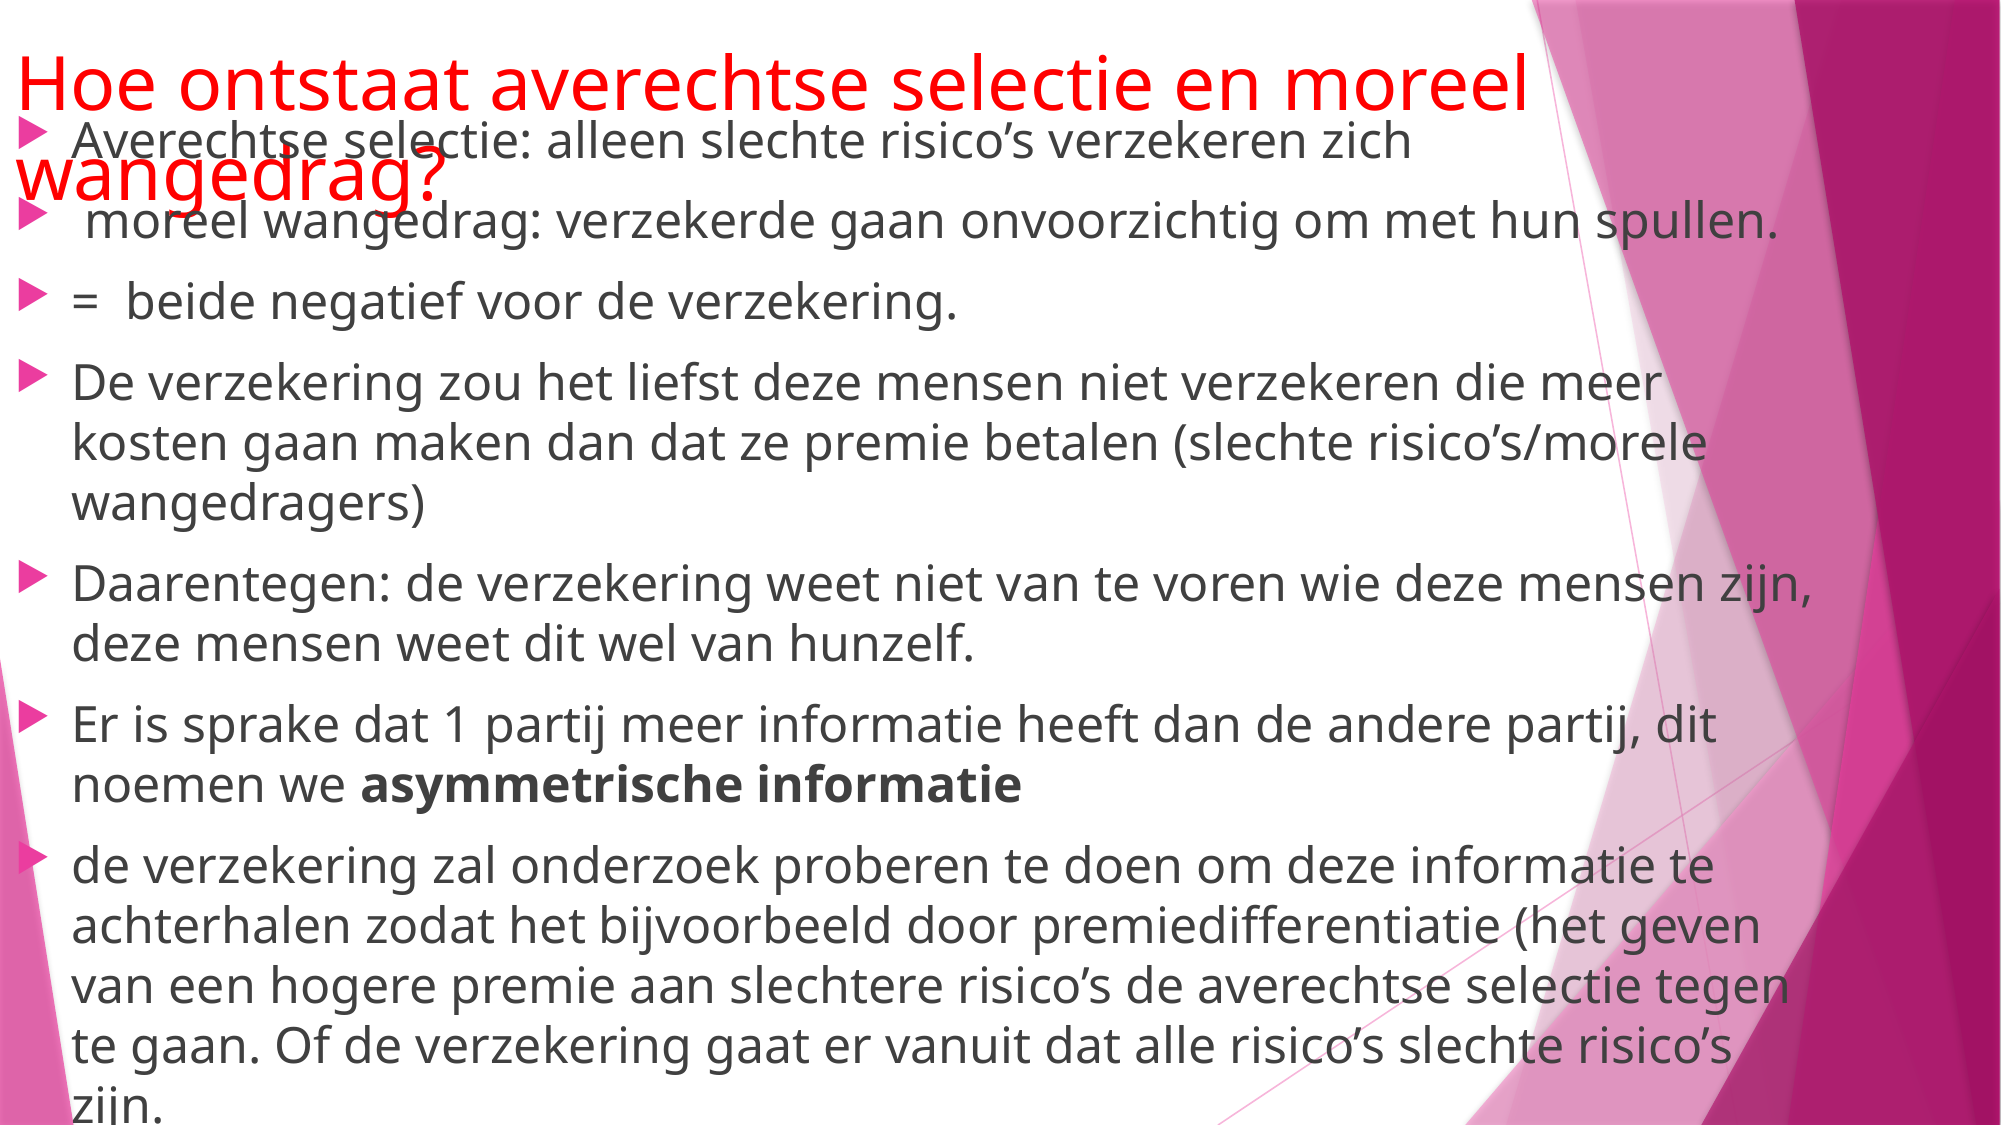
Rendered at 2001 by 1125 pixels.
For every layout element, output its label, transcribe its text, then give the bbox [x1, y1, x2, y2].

list Averechtse selectie: alleen slechte risico’s verzekeren zich moreel wangedrag: verzekerde gaan onvoorzichtig om met hun spullen. = beide negatief voor de verzekering. De verzekering zou het liefst deze mensen niet verzekeren die meer kosten gaan maken dan dat ze premie betalen (slechte risico’s/morele wangedragers) Daarentegen: de verzekering weet niet van te voren wie deze mensen zijn, deze mensen weet dit wel van hunzelf. Er is sprake dat 1 partij meer informatie heeft dan de andere partij, dit noemen we asymmetrische informatie de verzekering zal onderzoek proberen te doen om deze informatie te achterhalen zodat het bijvoorbeeld door premiedifferentiatie (het geven van een hogere premie aan slechtere risico’s de averechtse selectie tegen te gaan. Of de verzekering gaat er vanuit dat alle risico’s slechte risico’s zijn. [0, 100, 1838, 1013]
title Hoe ontstaat averechtse selectie en moreel wangedrag? [0, 27, 1931, 317]
